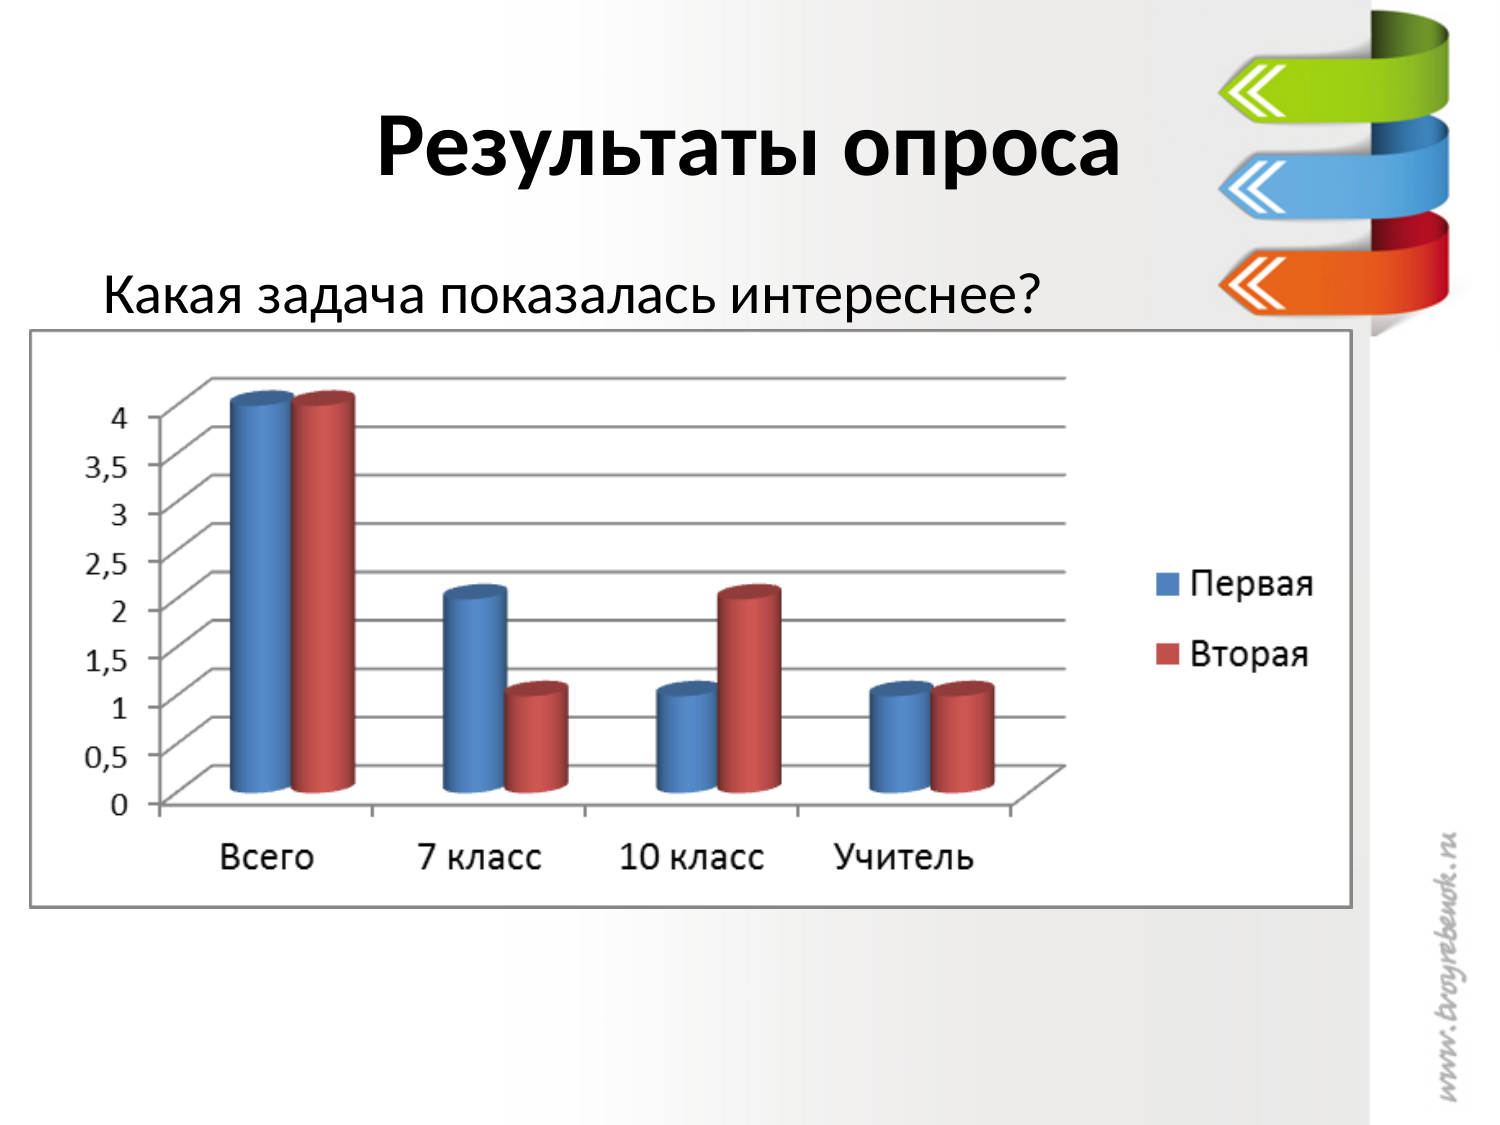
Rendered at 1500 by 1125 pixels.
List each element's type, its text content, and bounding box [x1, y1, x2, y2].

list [29, 329, 1353, 909]
title Результаты опроса [75, 45, 1425, 233]
text_box Какая задача показалась интереснее? [88, 247, 1211, 327]
picture [0, 0, 1500, 1125]
